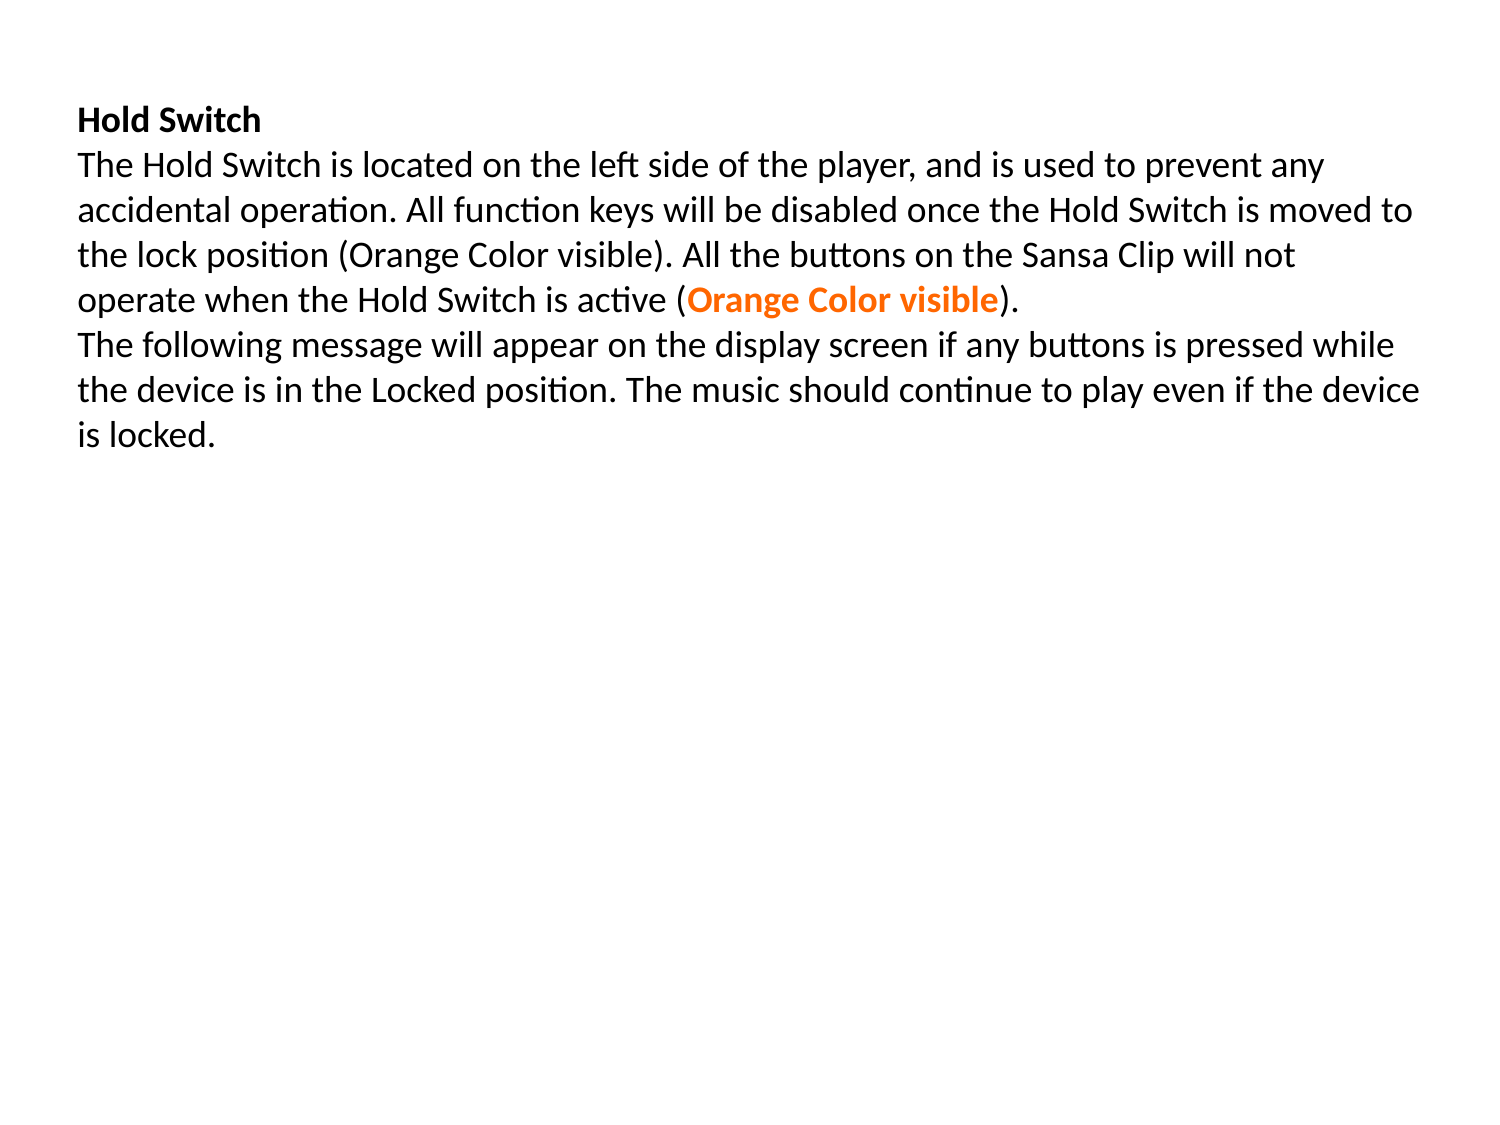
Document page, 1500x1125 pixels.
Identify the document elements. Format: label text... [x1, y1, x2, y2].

text_box Hold Switch The Hold Switch is located on the left side of the player, and is used to prevent any accidental operation. All function keys will be disabled once the Hold Switch is moved to the lock position (Orange Color visible). All the buttons on the Sansa Clip will not operate when the Hold Switch is active (Orange Color visible). The following message will appear on the display screen if any buttons is pressed while the device is in the Locked position. The music should continue to play even if the device is locked. [62, 87, 1438, 463]
